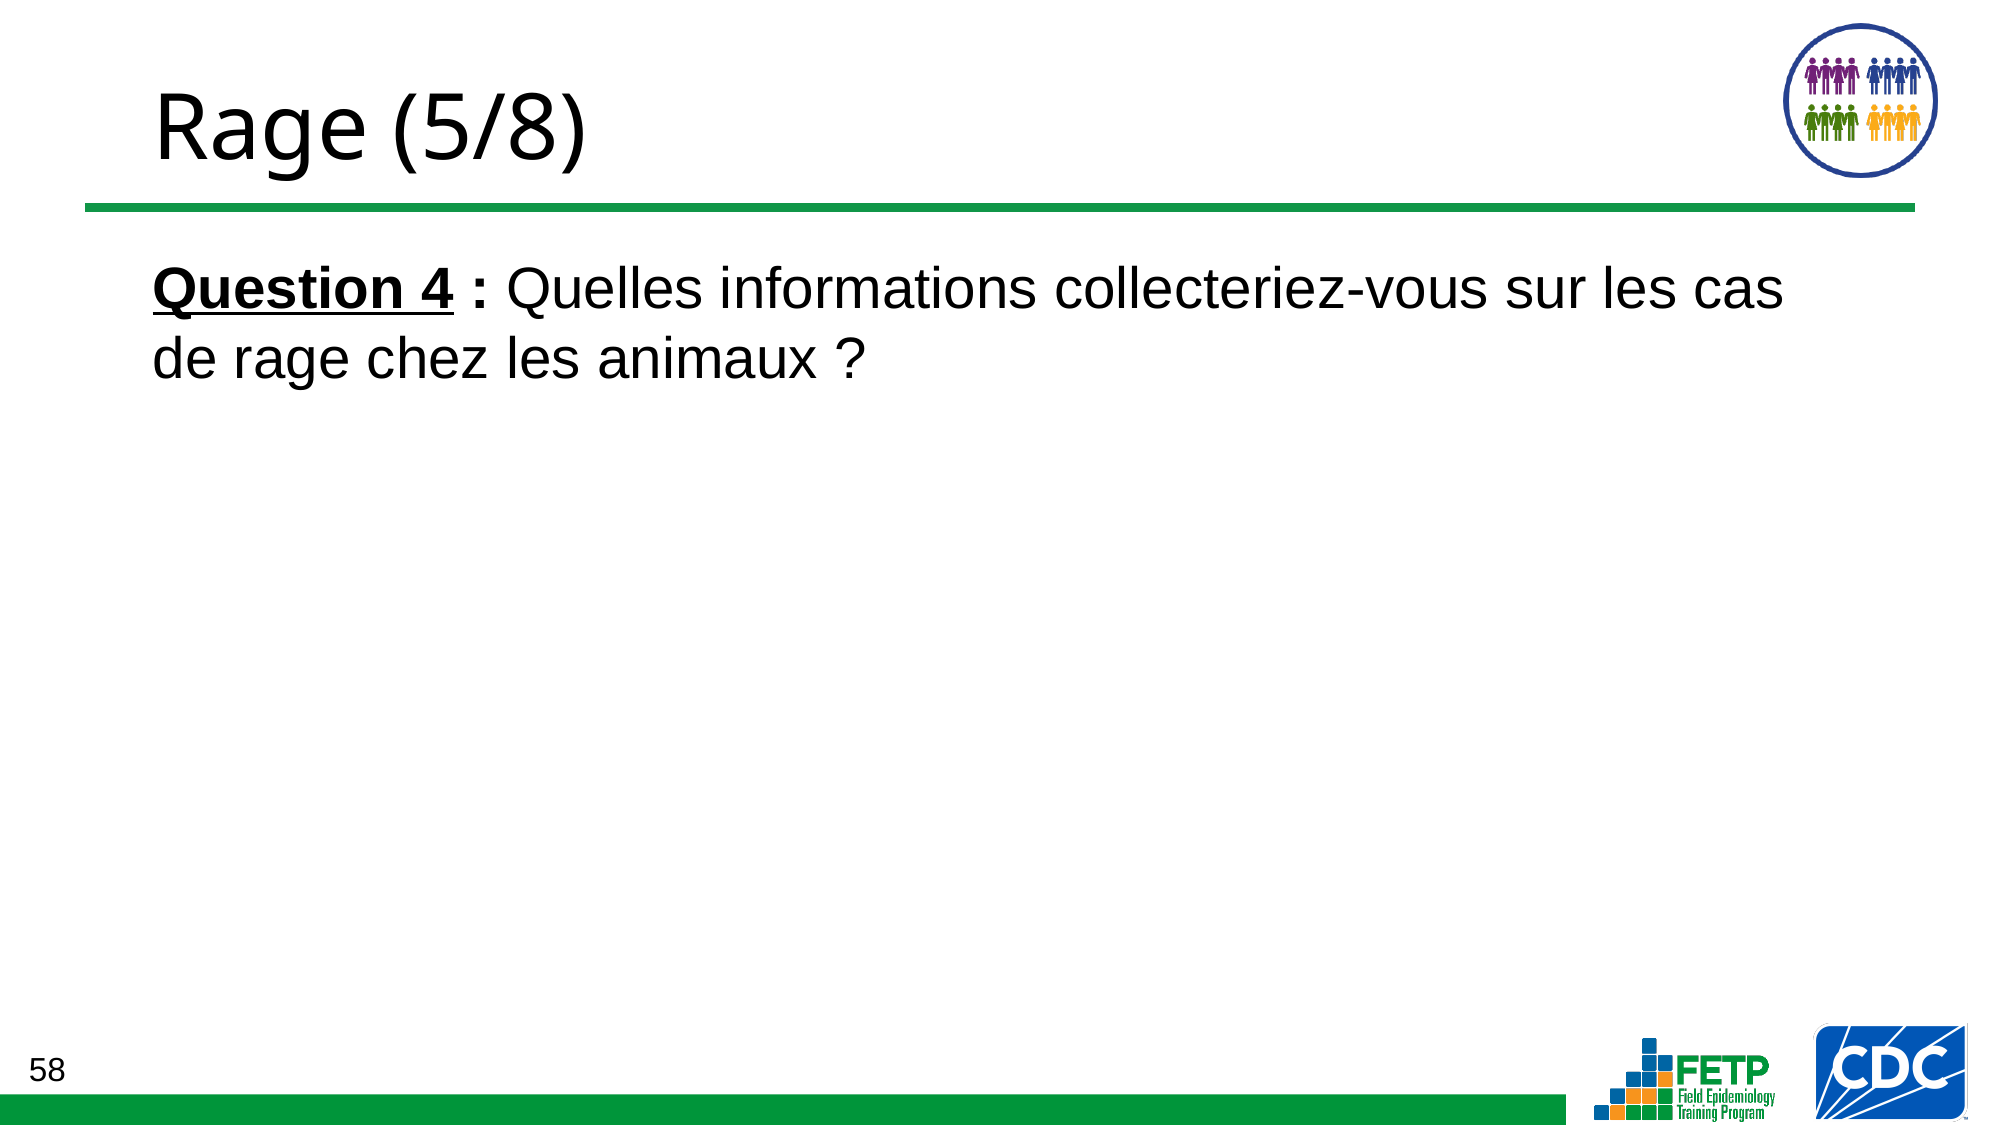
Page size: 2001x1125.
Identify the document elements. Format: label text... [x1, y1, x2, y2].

list Question 4 : Quelles informations collecteriez-vous sur les cas de rage chez les animaux ? [137, 242, 1863, 1004]
title Rage (5/8) [137, 73, 1738, 205]
picture [1783, 23, 1938, 178]
picture [1594, 1038, 1775, 1122]
picture [1813, 1023, 1968, 1122]
